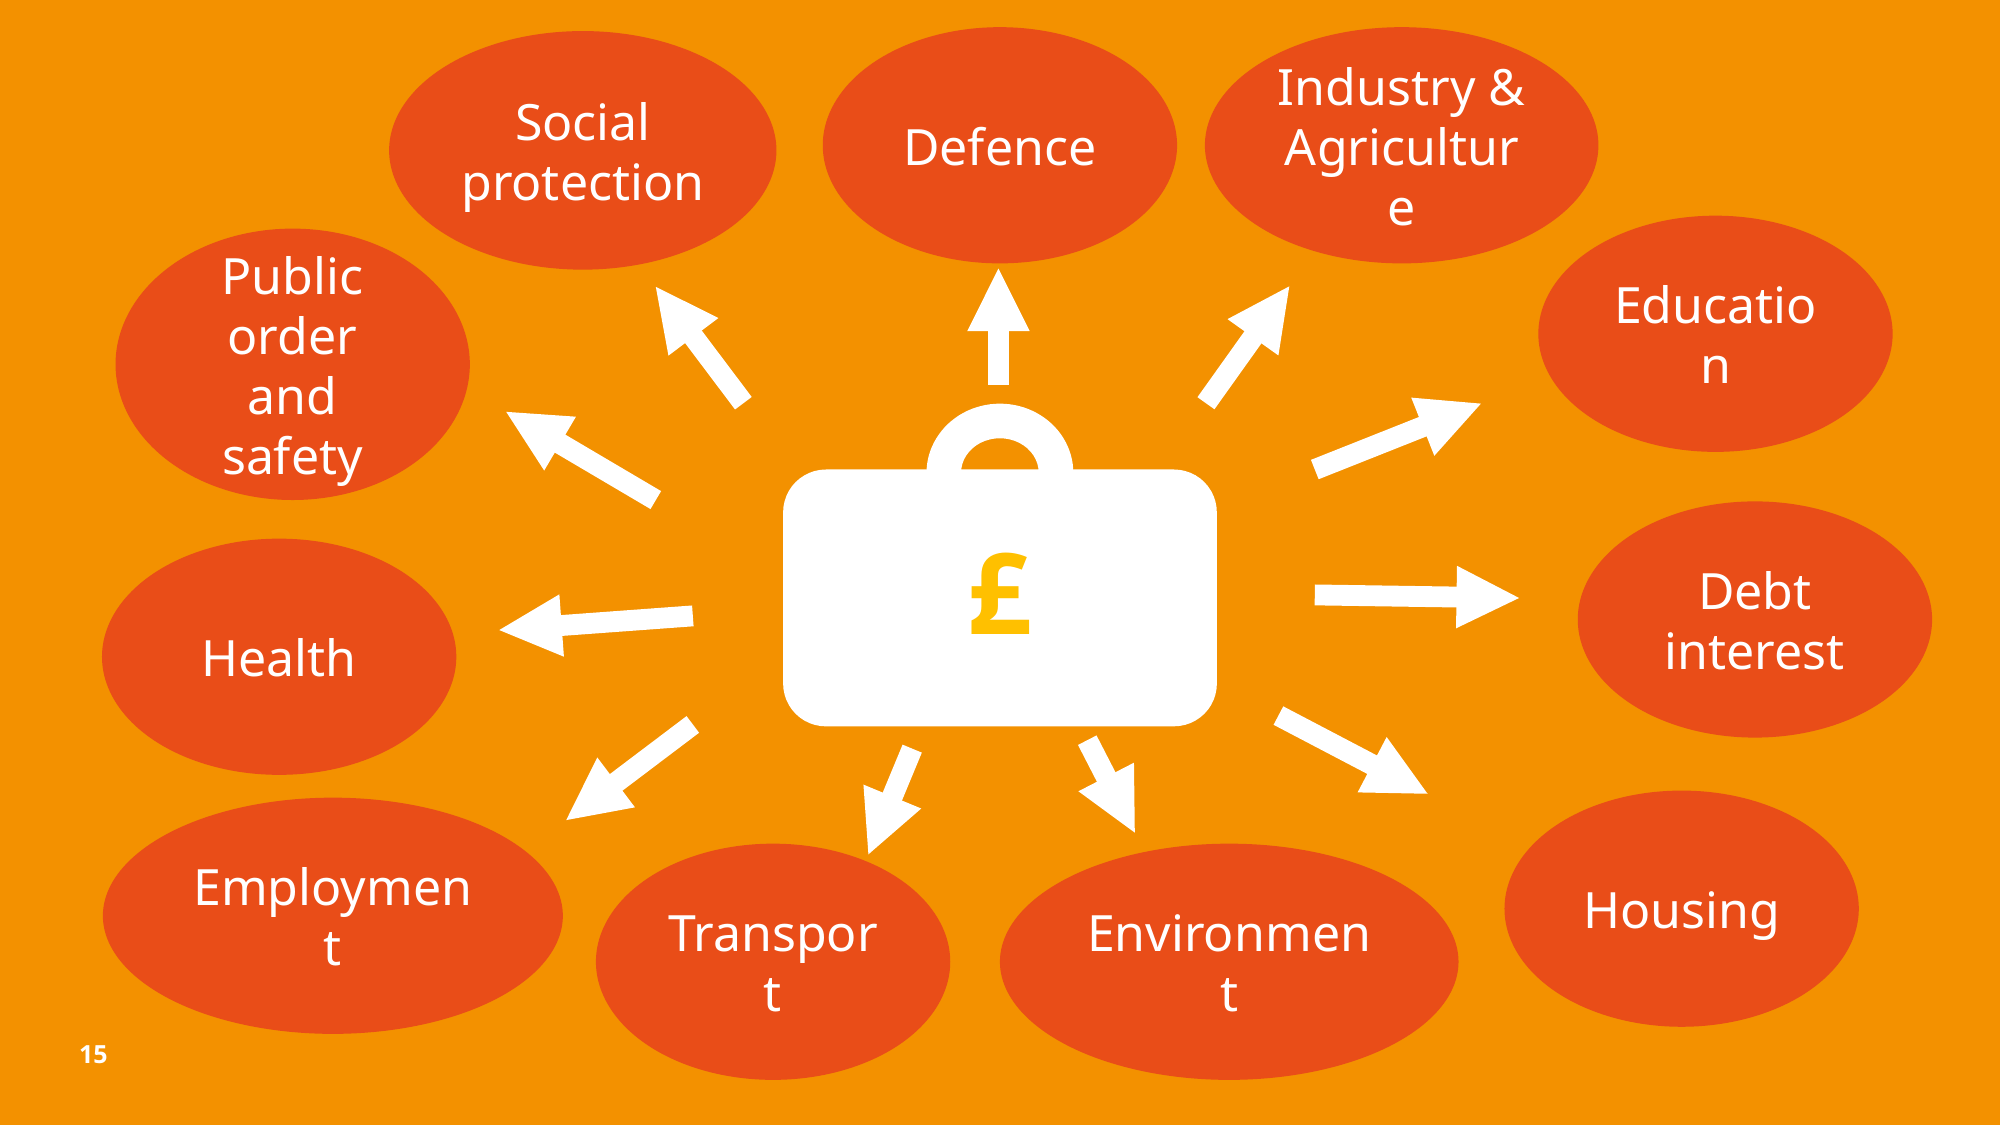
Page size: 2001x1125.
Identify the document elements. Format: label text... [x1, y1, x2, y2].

text_box Employment [101, 796, 564, 1035]
text_box Debt interest [1576, 500, 1934, 739]
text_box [783, 403, 1217, 727]
text_box Industry & Agriculture [1203, 26, 1600, 265]
text_box Environment [998, 842, 1460, 1081]
text_box Defence [821, 26, 1179, 265]
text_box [1314, 594, 1520, 598]
text_box Transport [594, 842, 952, 1081]
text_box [1205, 286, 1290, 404]
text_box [506, 411, 656, 500]
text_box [566, 724, 693, 821]
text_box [868, 748, 913, 855]
text_box Social protection [388, 30, 778, 271]
text_box Housing [1503, 789, 1860, 1028]
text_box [1278, 715, 1428, 794]
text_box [655, 286, 744, 404]
text_box Health [100, 537, 458, 776]
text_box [499, 615, 693, 630]
text_box Public order and safety [114, 227, 471, 502]
text_box Education [1537, 214, 1894, 453]
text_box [1314, 403, 1481, 470]
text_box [1087, 740, 1135, 833]
slide_number 15 [79, 1023, 190, 1073]
